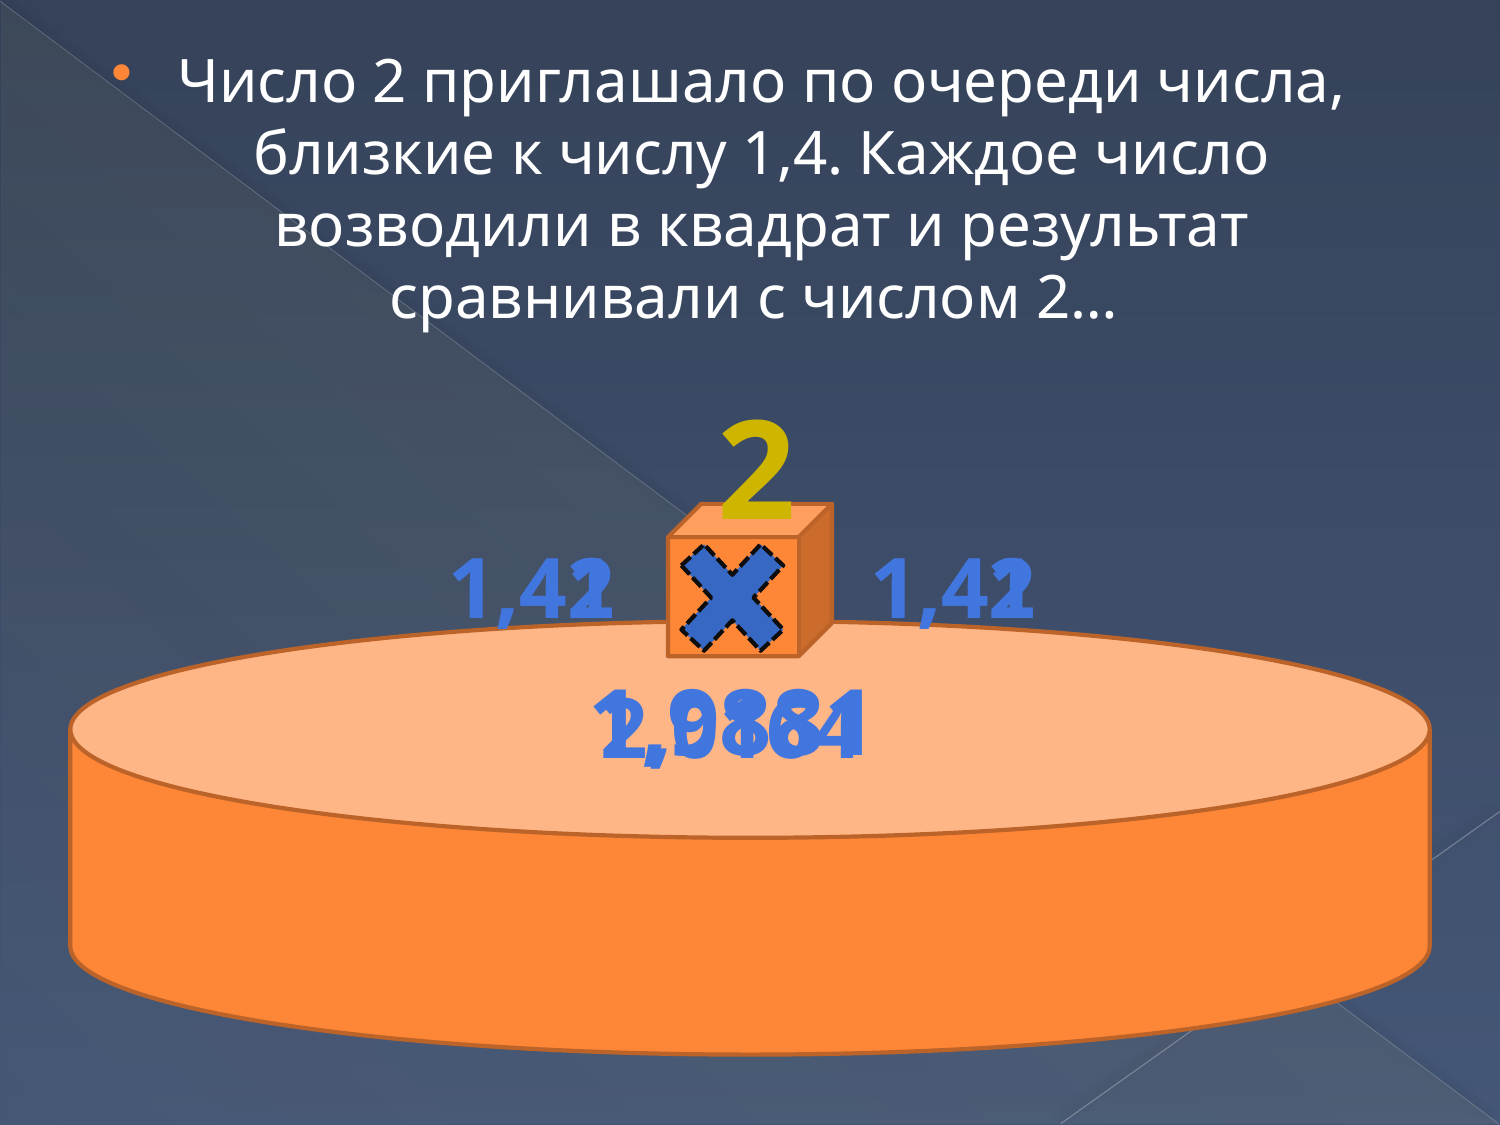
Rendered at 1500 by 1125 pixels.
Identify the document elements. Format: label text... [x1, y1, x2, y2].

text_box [70, 374, 1430, 1055]
list Число 2 приглашало по очереди числа, близкие к числу 1,4. Каждое число возводили в квадрат и результат сравнивали с числом 2… [82, 35, 1372, 340]
